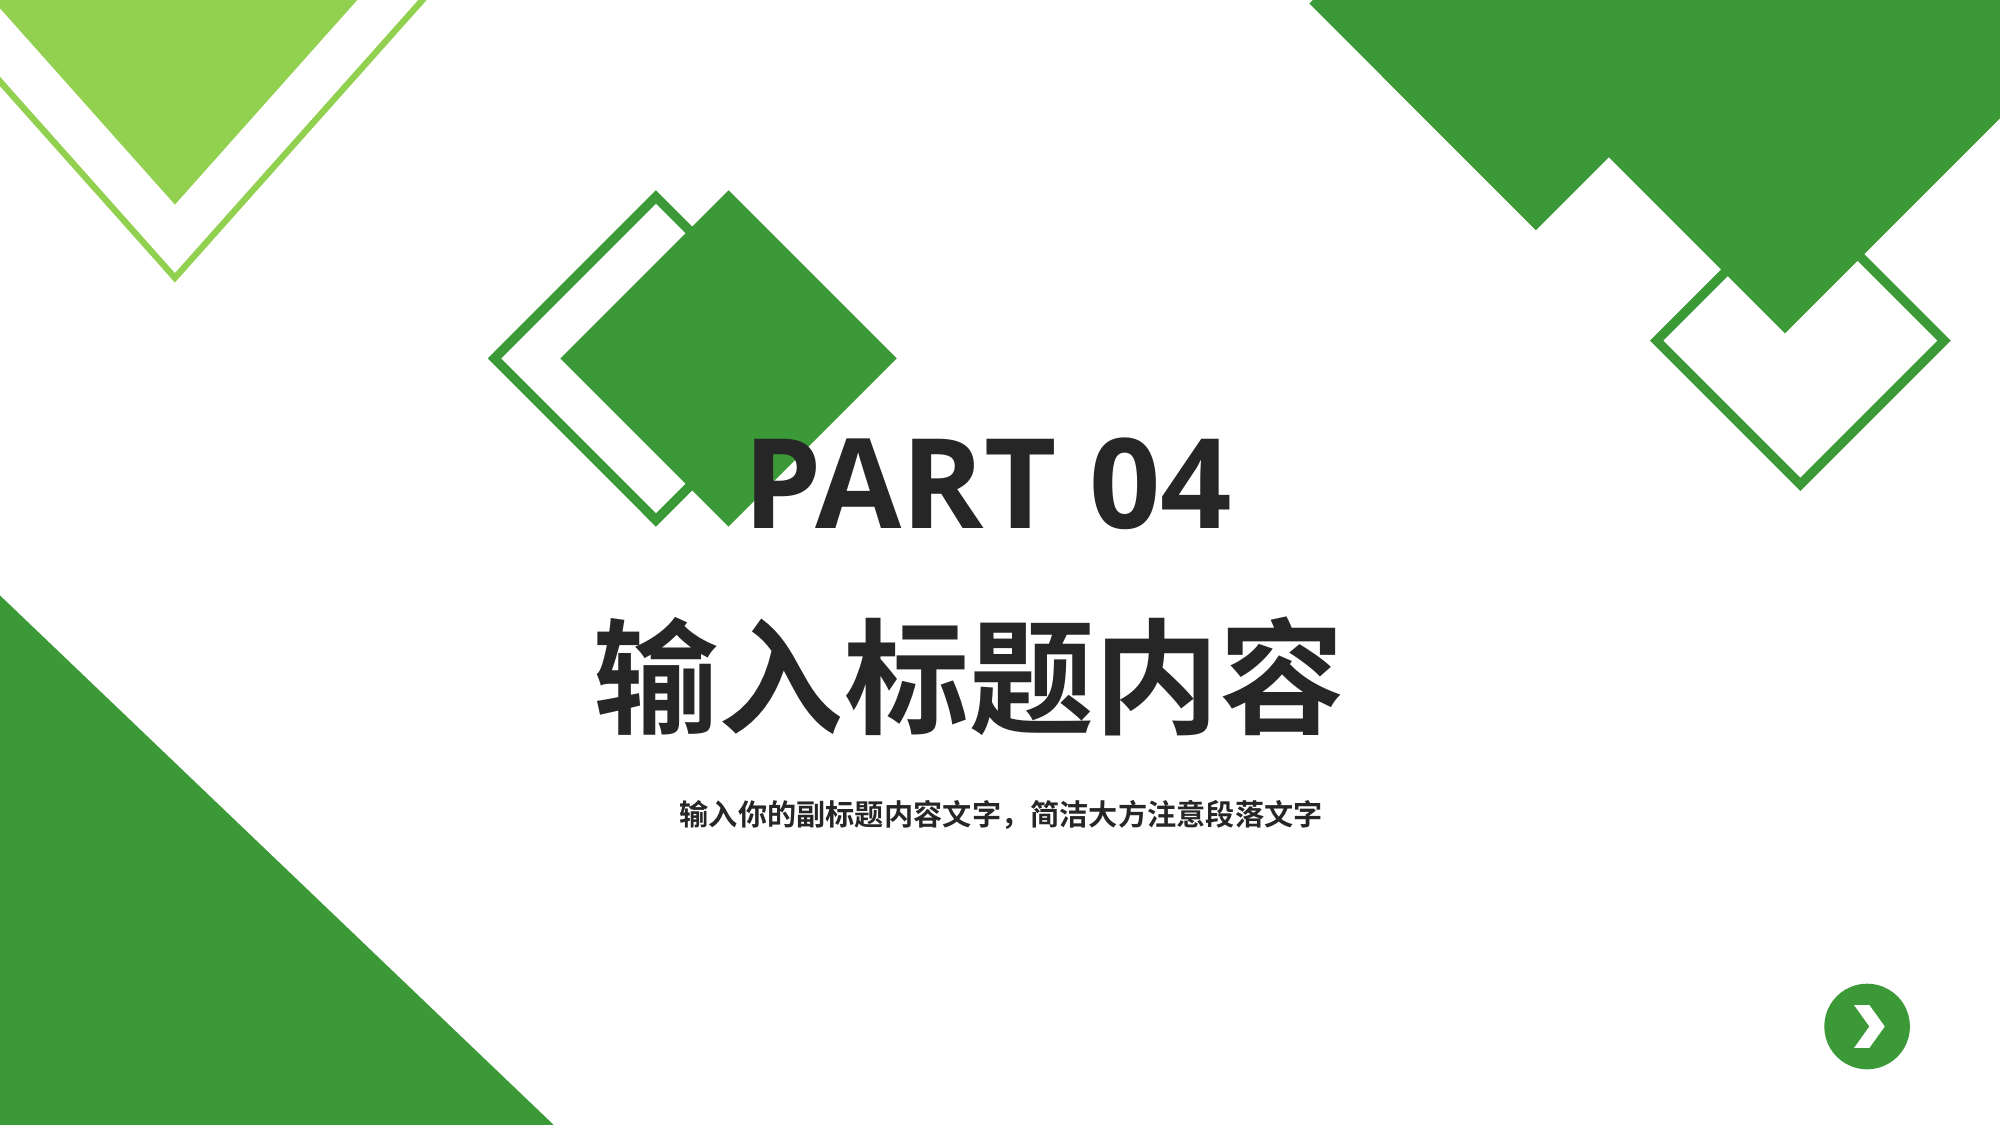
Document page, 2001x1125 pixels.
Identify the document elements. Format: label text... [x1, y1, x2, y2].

text_box [565, 195, 892, 521]
text_box 输入标题内容 [579, 592, 1514, 758]
text_box PART 04 [728, 395, 1363, 561]
text_box [0, 593, 556, 1125]
text_box 输入你的副标题内容文字，简洁大方注意段落文字 [664, 789, 1452, 839]
text_box [0, 0, 424, 280]
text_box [1824, 983, 1910, 1070]
text_box [1450, 0, 2000, 272]
text_box [492, 195, 692, 522]
text_box [1307, 0, 1609, 232]
text_box [1655, 195, 1946, 486]
